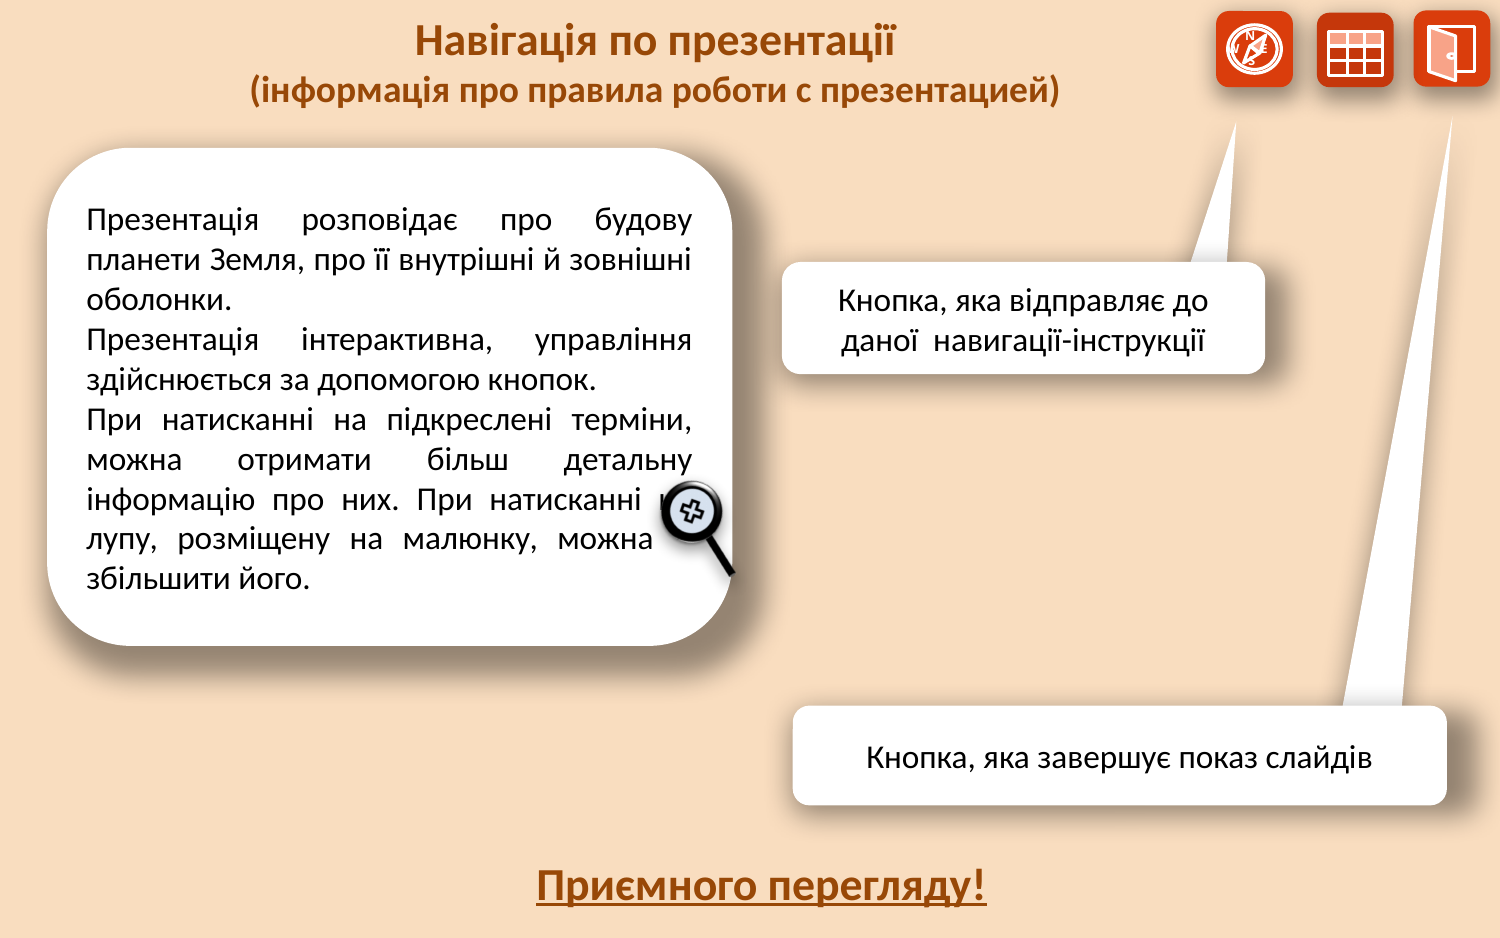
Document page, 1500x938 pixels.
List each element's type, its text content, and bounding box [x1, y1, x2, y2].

text_box Кнопка, яка завершує показ слайдів [790, 703, 1450, 808]
text_box Навігація по презентації (інформація про правила роботи с презентацией) [153, 2, 1158, 117]
text_box [1343, 114, 1455, 689]
text_box [1193, 119, 1239, 246]
text_box Приємного перегляду! [259, 846, 1264, 917]
text_box Кнопка, яка відправляє до даної навигації-інструкції [779, 259, 1268, 377]
text_box Презентація розповідає про будову планети Земля, про її внутрішні й зовнішні оболонки. Презентація інтерактивна, управління здійснюється за допомогою кнопок. При натисканні на підкреслені терміни, можна отримати більш детальну інформацію про них. При натисканні на лупу, розміщену на малюнку, можна збільшити його. [45, 145, 735, 648]
picture [643, 469, 761, 578]
